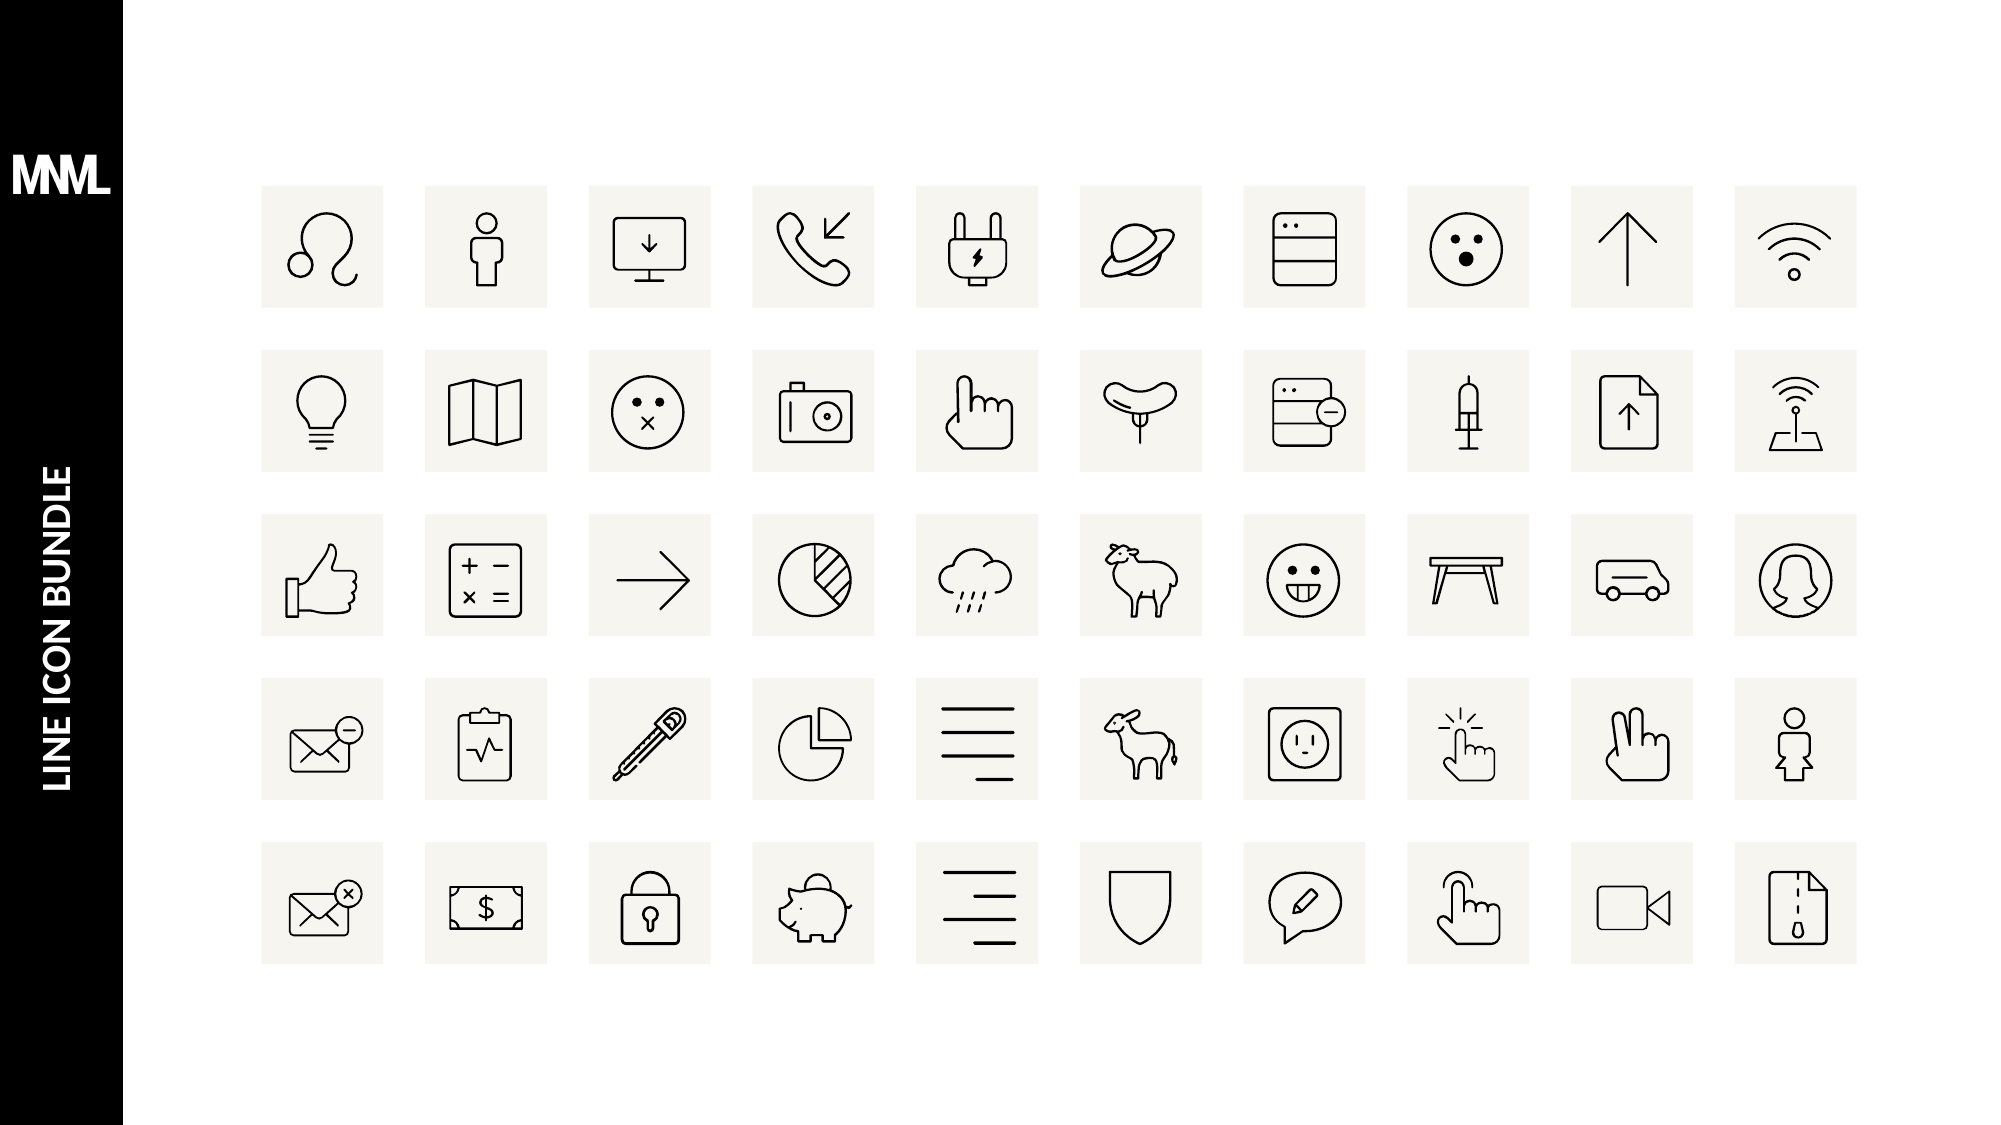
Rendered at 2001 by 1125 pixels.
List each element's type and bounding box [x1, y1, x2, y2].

text_box [1101, 223, 1175, 278]
text_box [616, 551, 690, 611]
text_box [1778, 386, 1813, 395]
text_box [1768, 432, 1823, 452]
text_box [1443, 728, 1496, 782]
text_box [942, 870, 1017, 875]
text_box [1272, 212, 1337, 287]
text_box [1758, 543, 1833, 618]
text_box [1266, 543, 1341, 618]
text_box [448, 378, 522, 447]
text_box [1598, 212, 1657, 287]
text_box [973, 941, 1017, 945]
text_box [1775, 731, 1814, 782]
text_box [942, 917, 1017, 922]
text_box [948, 212, 1008, 287]
text_box [960, 591, 965, 600]
text_box [1445, 713, 1455, 723]
text_box [285, 543, 358, 618]
text_box [1768, 870, 1828, 946]
text_box [1783, 707, 1806, 730]
text_box [1757, 222, 1831, 240]
picture [0, 113, 122, 236]
text_box [1785, 395, 1807, 402]
text_box [778, 381, 853, 444]
text_box [777, 542, 852, 618]
text_box [1595, 559, 1670, 602]
text_box [620, 870, 681, 946]
text_box [1596, 885, 1671, 931]
text_box [1772, 376, 1820, 389]
text_box [1436, 880, 1501, 946]
text_box [938, 548, 1012, 594]
text_box [1272, 377, 1347, 447]
text_box [448, 543, 523, 618]
text_box [289, 715, 364, 773]
text_box [1767, 237, 1821, 251]
text_box [1454, 375, 1483, 450]
text_box [941, 707, 1015, 711]
text_box [288, 879, 363, 937]
text_box [778, 715, 845, 782]
text_box [817, 707, 852, 742]
text_box [287, 212, 358, 287]
text_box [1103, 381, 1178, 445]
text_box [1605, 707, 1670, 782]
text_box [612, 216, 687, 282]
text_box [1778, 252, 1810, 261]
text_box [1429, 556, 1504, 605]
text_box [966, 603, 971, 613]
text_box [470, 236, 504, 287]
text_box [973, 894, 1017, 898]
text_box [1104, 543, 1178, 618]
text_box [1267, 707, 1342, 782]
text_box [1429, 212, 1504, 287]
text_box [1599, 375, 1659, 450]
text_box [977, 603, 983, 613]
text_box [1791, 405, 1801, 443]
text_box [1268, 871, 1343, 945]
text_box [970, 591, 976, 600]
text_box [982, 591, 987, 600]
text_box [975, 777, 1014, 782]
text_box [955, 603, 961, 613]
text_box [941, 730, 1015, 735]
text_box [1787, 268, 1801, 282]
text_box [1442, 870, 1474, 889]
text_box [610, 375, 685, 450]
text_box [945, 375, 1014, 450]
text_box [776, 212, 851, 287]
text_box [296, 375, 347, 430]
text_box [449, 886, 523, 930]
text_box [612, 707, 687, 782]
text_box [457, 707, 512, 782]
text_box [778, 873, 853, 943]
text_box [1108, 870, 1172, 946]
text_box [941, 754, 1015, 758]
text_box [475, 212, 498, 235]
text_box [1103, 709, 1178, 780]
